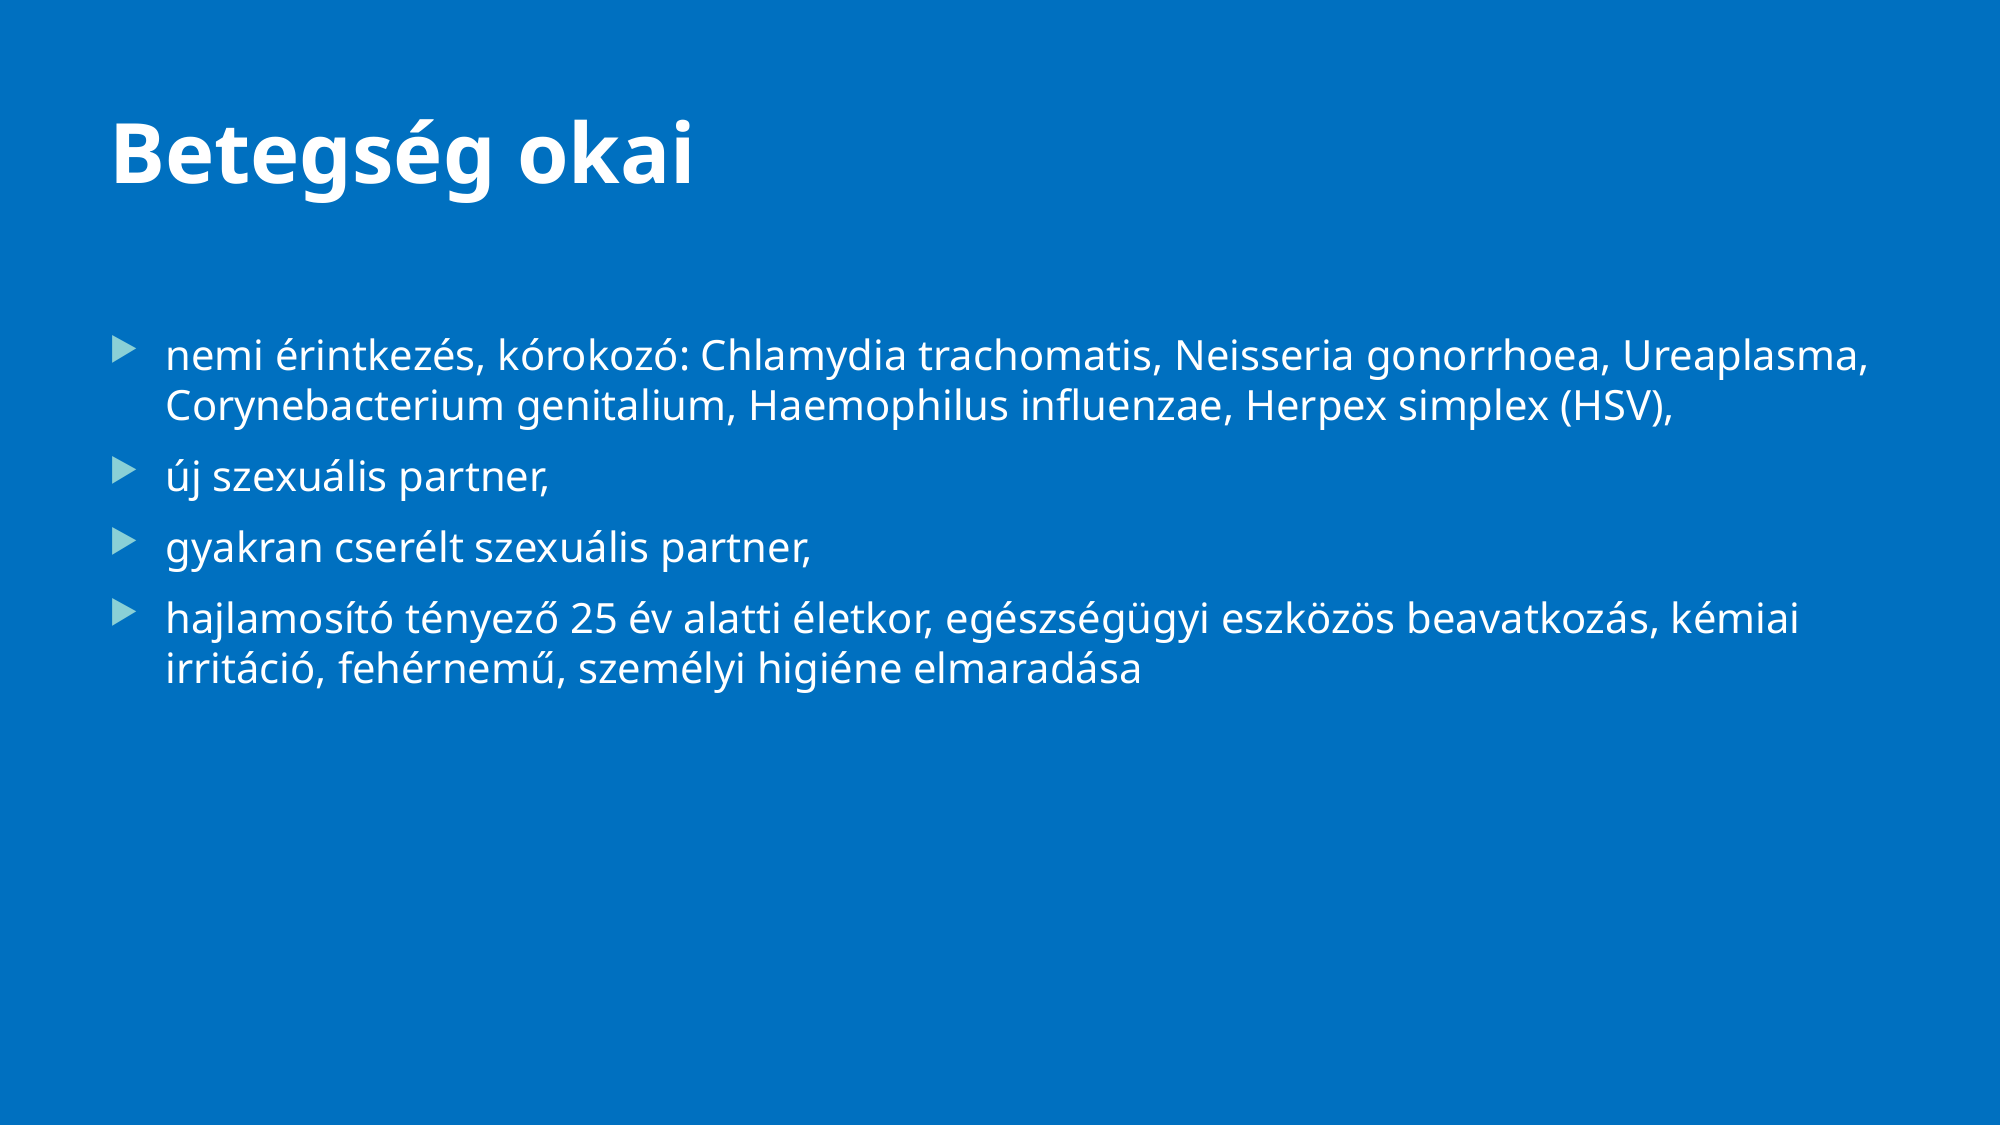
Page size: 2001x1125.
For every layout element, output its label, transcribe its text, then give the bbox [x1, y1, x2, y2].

list nemi érintkezés, kórokozó: Chlamydia trachomatis, Neisseria gonorrhoea, Ureaplasma, Corynebacterium genitalium, Haemophilus influenzae, Herpex simplex (HSV), új szexuális partner, gyakran cserélt szexuális partner, hajlamosító tényező 25 év alatti életkor, egészségügyi eszközös beavatkozás, kémiai irritáció, fehérnemű, személyi higiéne elmaradása [94, 321, 1914, 1010]
title Betegség okai [94, 92, 1445, 218]
